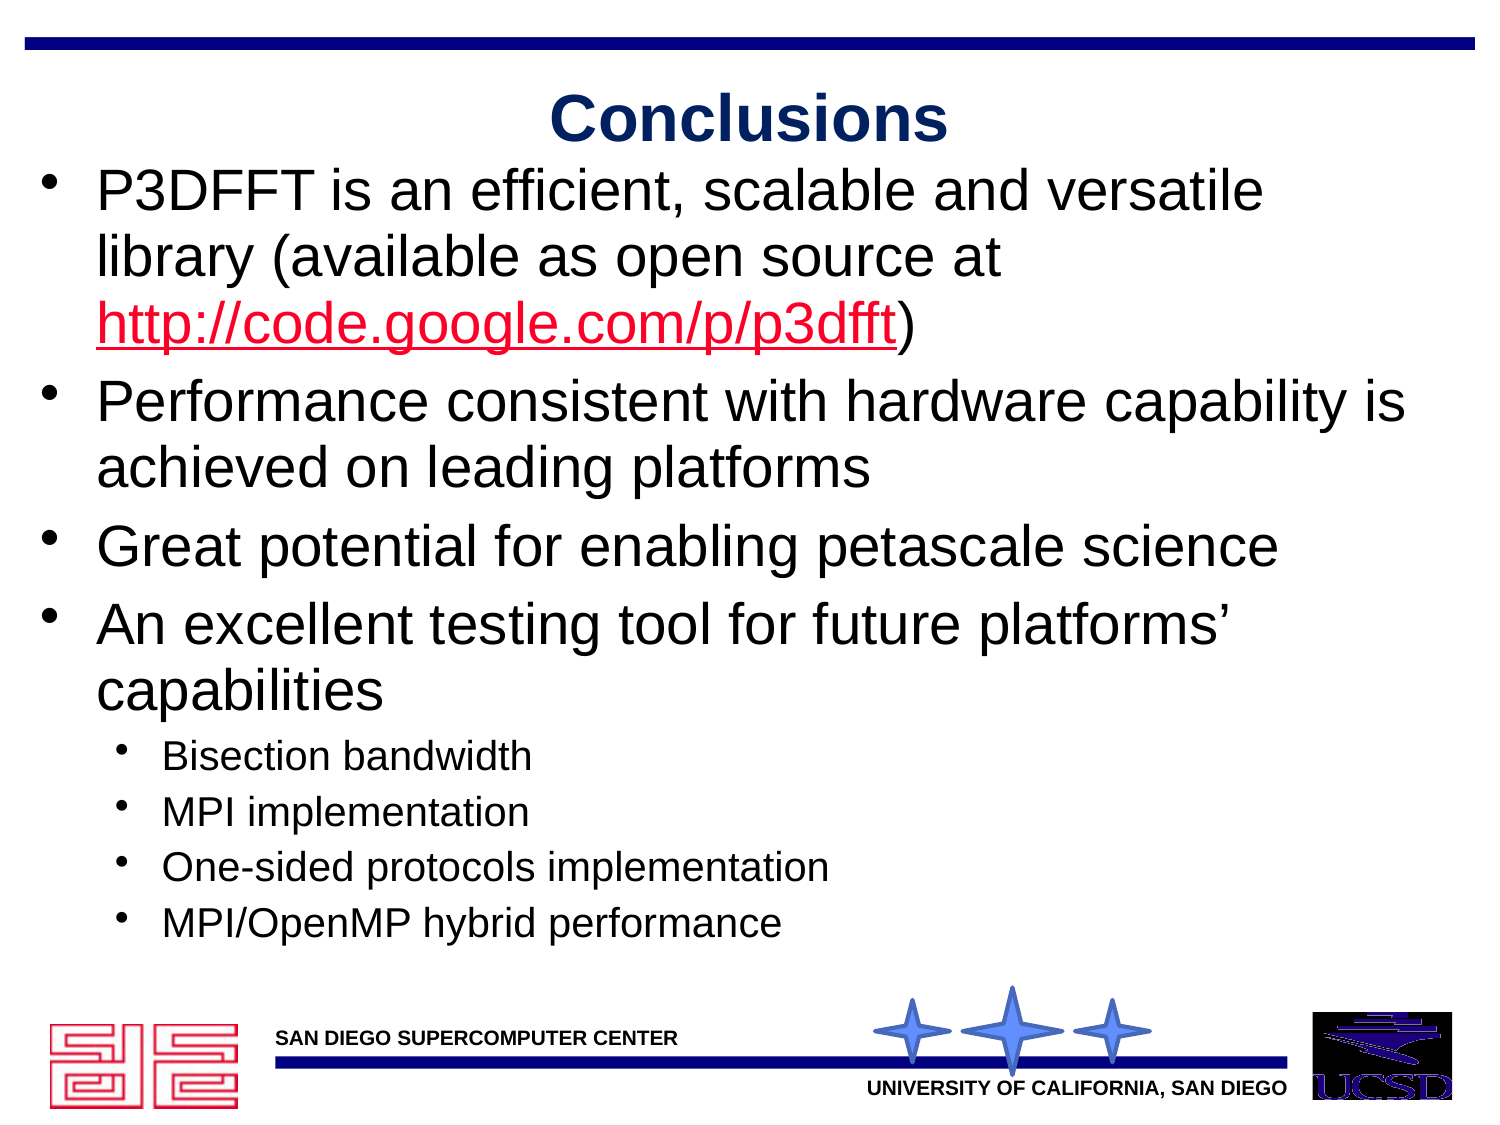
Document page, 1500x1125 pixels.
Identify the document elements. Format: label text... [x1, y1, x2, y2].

picture [50, 1038, 238, 1109]
text_box [960, 985, 1065, 1078]
text_box [872, 997, 953, 1065]
text_box [1072, 997, 1153, 1065]
title Conclusions [74, 24, 1426, 149]
list P3DFFT is an efficient, scalable and versatile library (available as open source at http://code.google.com/p/p3dfft) Performance consistent with hardware capability is achieved on leading platforms Great potential for enabling petascale science An excellent testing tool for future platforms’ capabilities Bisection bandwidth MPI implementation One-sided protocols implementation MPI/OpenMP hybrid performance [24, 149, 1438, 1038]
